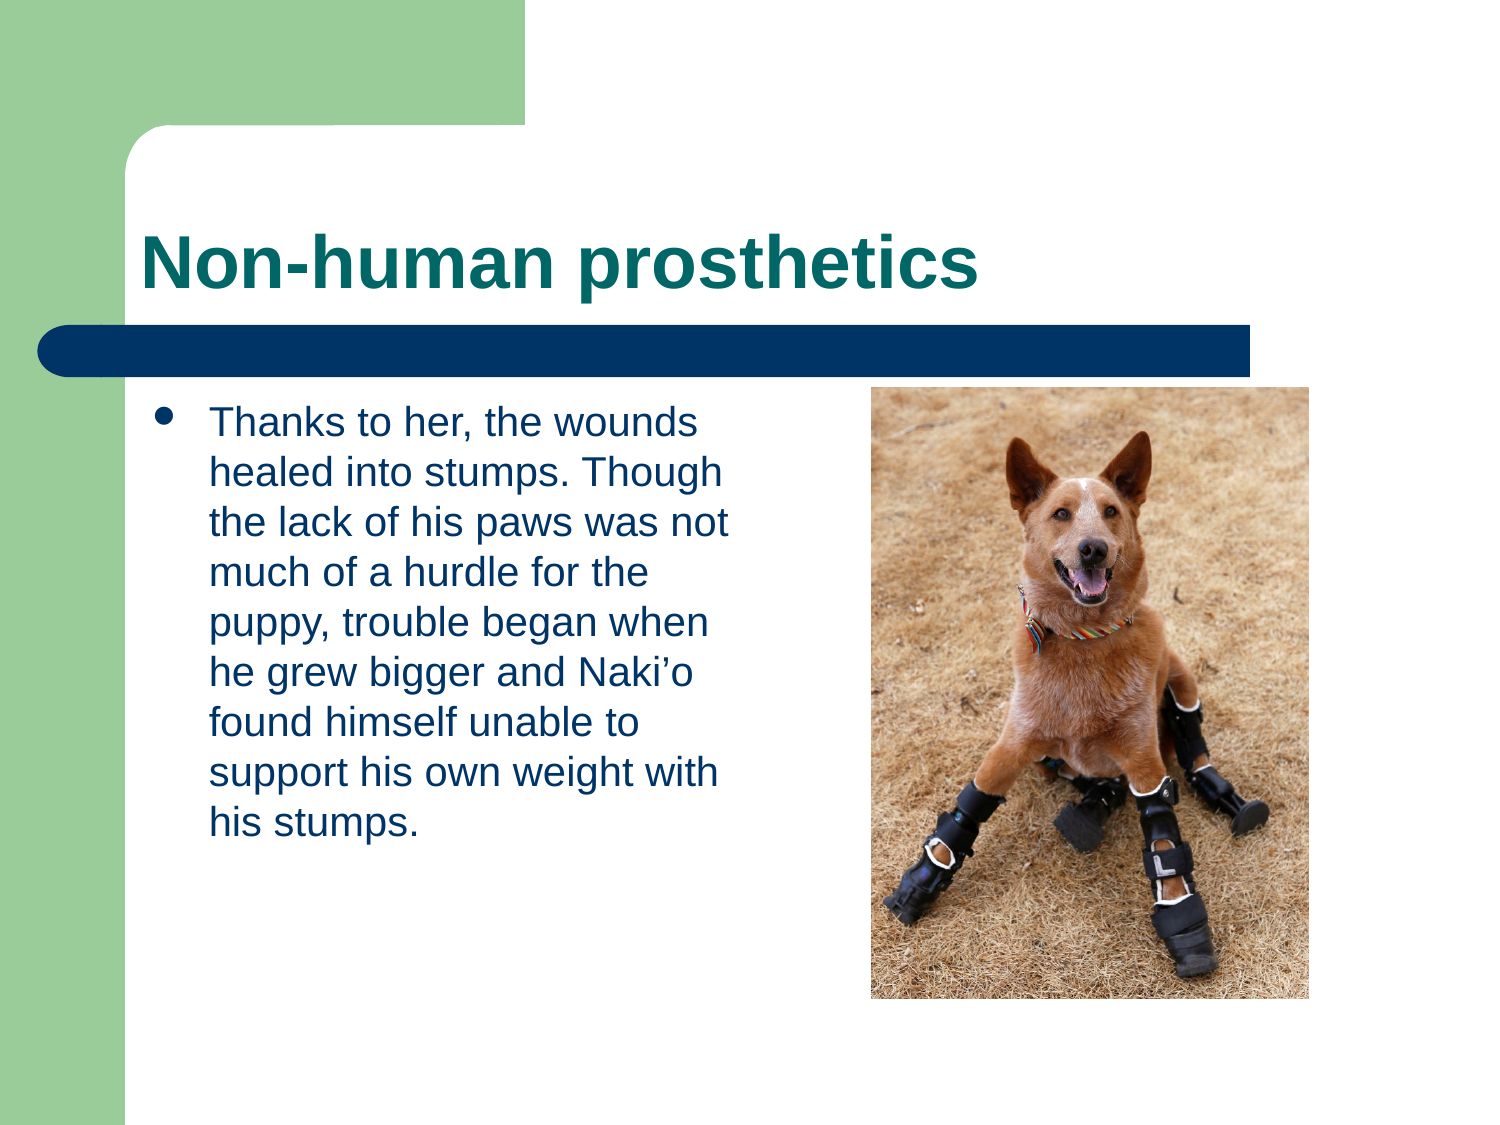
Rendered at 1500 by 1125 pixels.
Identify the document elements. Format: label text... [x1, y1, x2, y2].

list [871, 387, 1309, 999]
list Thanks to her, the wounds healed into stumps. Though the lack of his paws was not much of a hurdle for the puppy, trouble began when he grew bigger and Naki’o found himself unable to support his own weight with his stumps. [137, 387, 757, 999]
title Non-human prosthetics [124, 124, 1426, 313]
